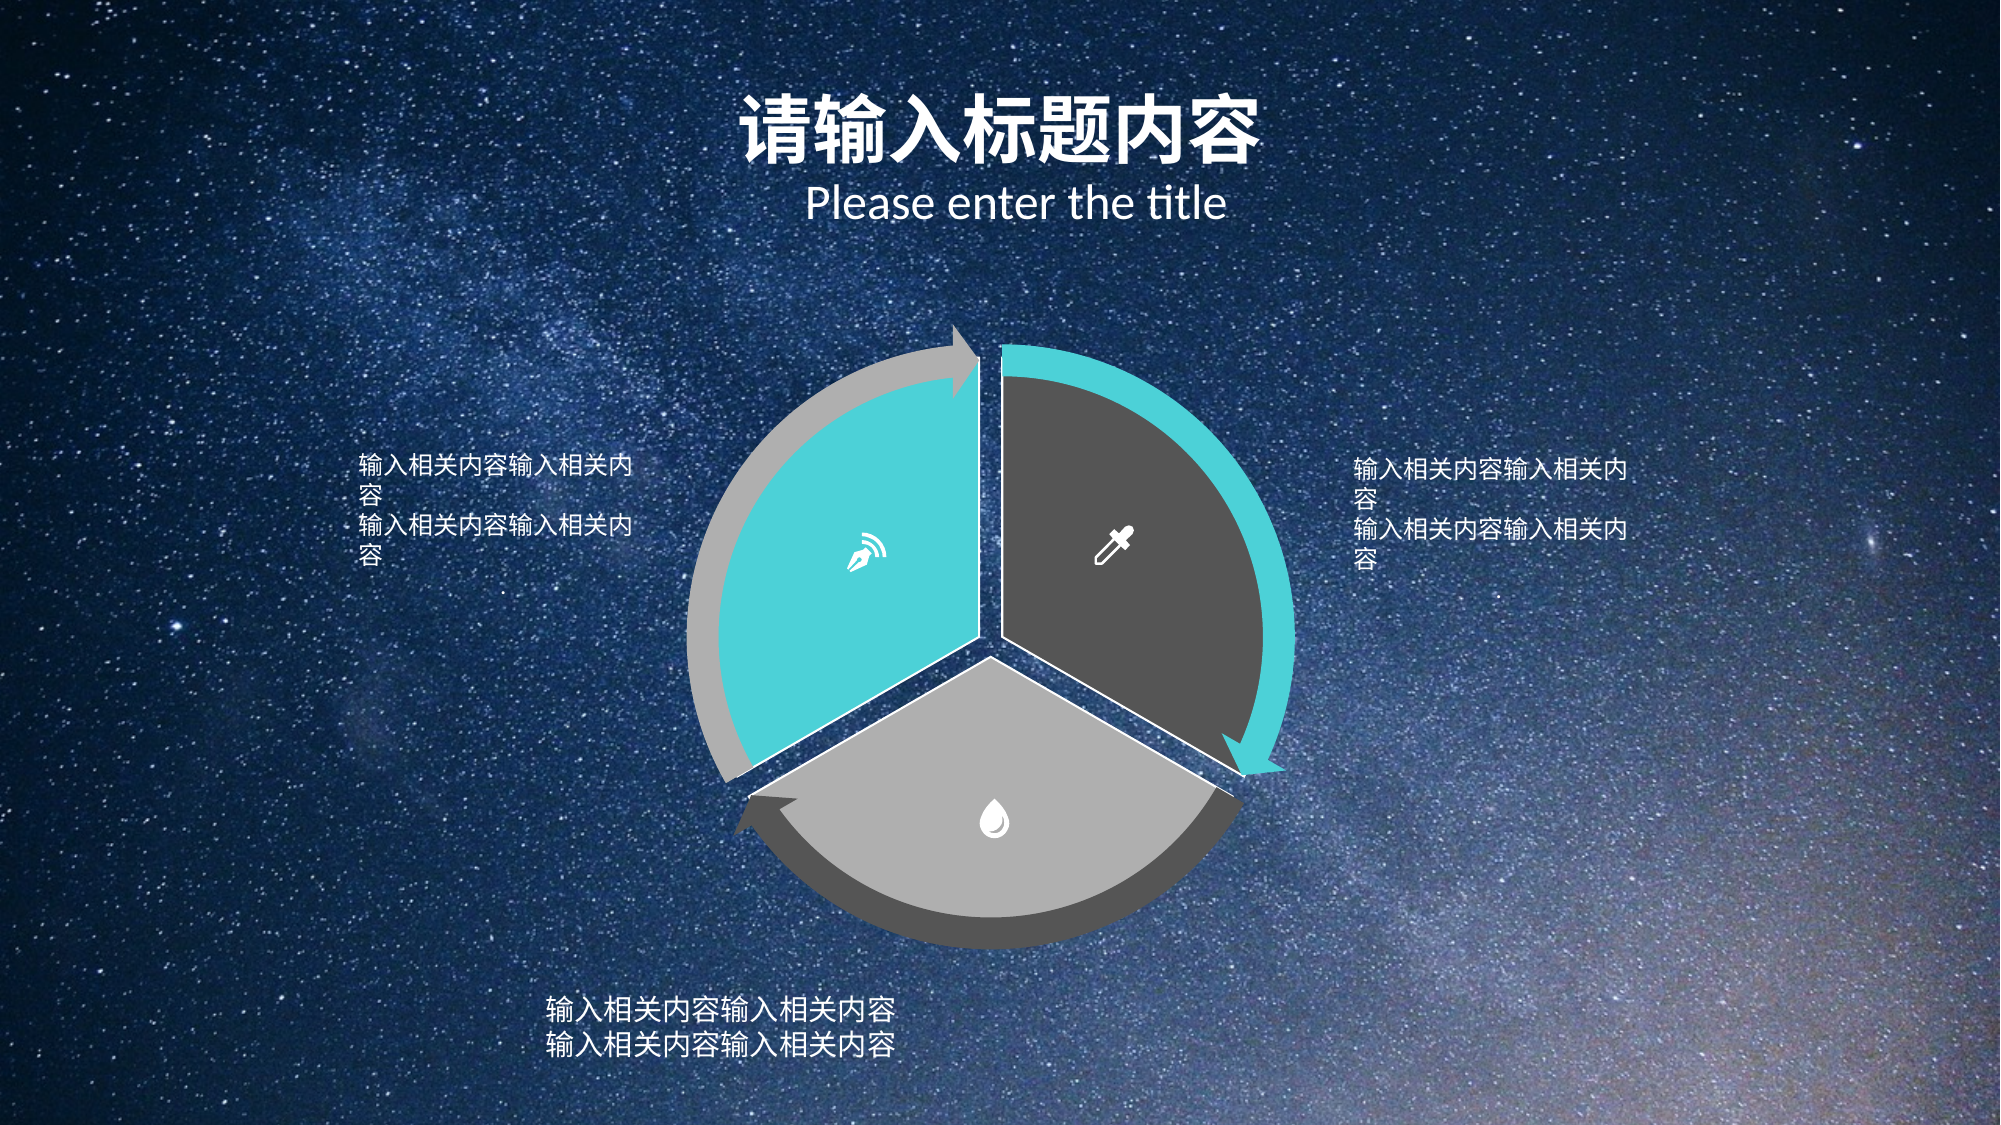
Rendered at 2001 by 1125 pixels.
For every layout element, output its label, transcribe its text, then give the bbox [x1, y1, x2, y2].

text_box Please enter the title [790, 162, 1243, 237]
text_box [1002, 344, 1295, 776]
text_box [747, 655, 1234, 917]
text_box [733, 787, 1245, 950]
text_box 输入相关内容输入相关内容 输入相关内容输入相关内容 . [1339, 446, 1659, 611]
text_box [1094, 525, 1134, 565]
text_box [846, 532, 887, 572]
picture [0, 0, 2000, 1125]
text_box 请输入标题内容 [722, 74, 1278, 180]
text_box [979, 798, 1010, 839]
text_box [719, 356, 981, 778]
text_box 输入相关内容输入相关内容 输入相关内容输入相关内容 [530, 983, 1474, 1069]
text_box [1001, 356, 1262, 778]
text_box 输入相关内容输入相关内容 输入相关内容输入相关内容 . [343, 442, 663, 607]
text_box [686, 324, 980, 784]
